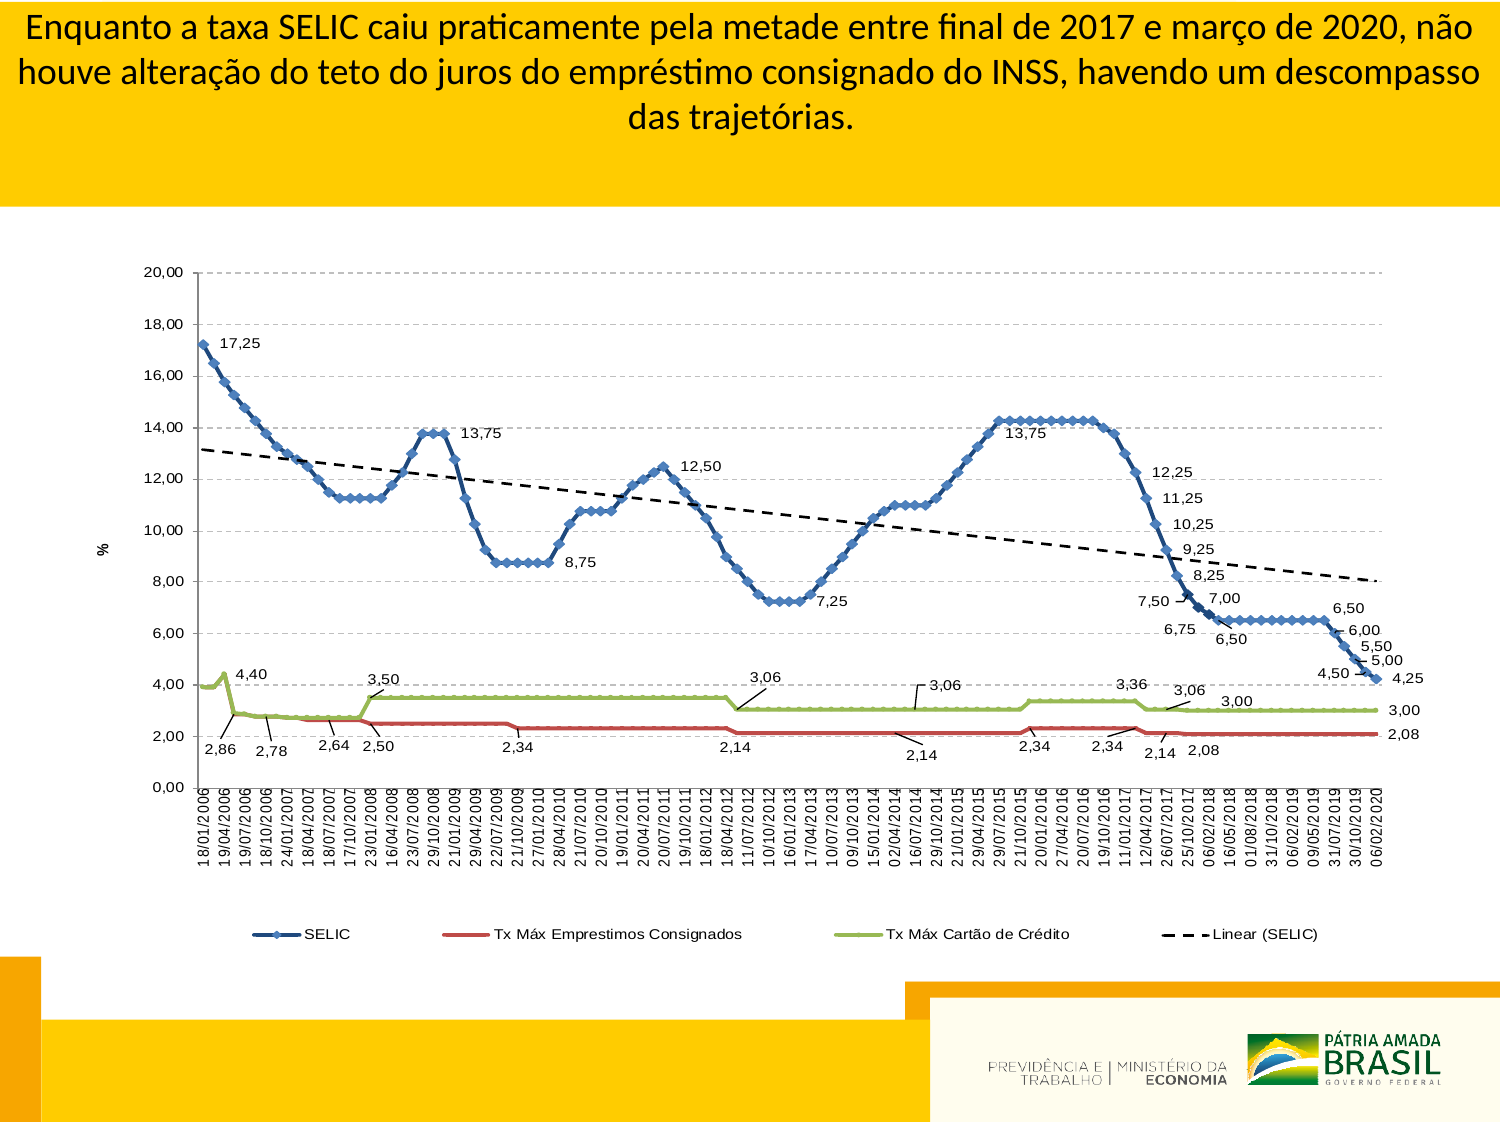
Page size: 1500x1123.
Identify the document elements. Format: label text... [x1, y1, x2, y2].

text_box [904, 981, 1500, 1123]
text_box Enquanto a taxa SELIC caiu praticamente pela metade entre final de 2017 e março de 2020, não houve alteração do teto do juros do empréstimo consignado do INSS, havendo um descompasso das trajetórias. [0, 1, 1500, 207]
picture [87, 229, 1441, 970]
text_box [41, 1019, 899, 1122]
text_box [0, 956, 42, 1122]
